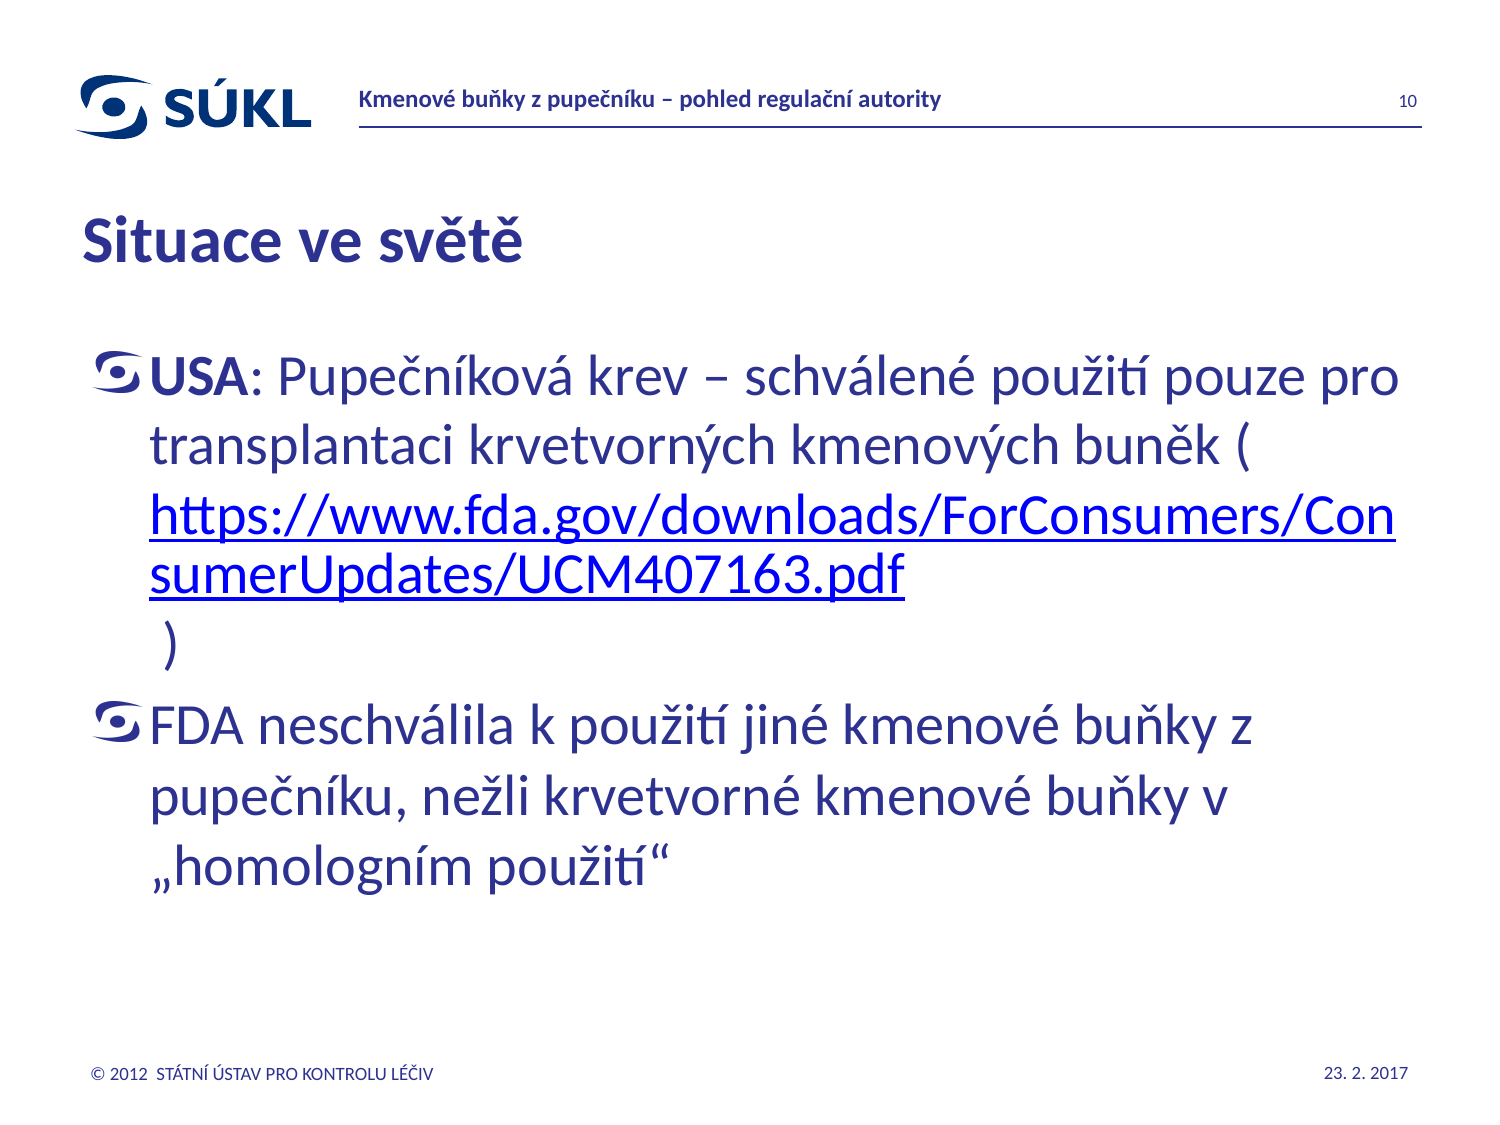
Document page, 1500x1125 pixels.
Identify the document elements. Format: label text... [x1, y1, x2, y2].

title Situace ve světě [67, 141, 1418, 330]
slide_number 23. 2. 2017 [1127, 1042, 1424, 1102]
list Kmenové buňky z pupečníku – pohled regulační autority [359, 82, 1186, 124]
picture [92, 701, 143, 742]
footer © 2012 STÁTNÍ ÚSTAV PRO KONTROLU LÉČIV [75, 1042, 550, 1103]
slide_number 10 [1240, 88, 1418, 124]
picture [92, 351, 143, 393]
list USA: Pupečníková krev – schválené použití pouze pro transplantaci krvetvorných kmenových buněk (https://www.fda.gov/downloads/ForConsumers/ConsumerUpdates/UCM407163.pdf ) FDA neschválila k použití jiné kmenové buňky z pupečníku, nežli krvetvorné kmenové buňky v „homologním použití“ [77, 329, 1428, 920]
